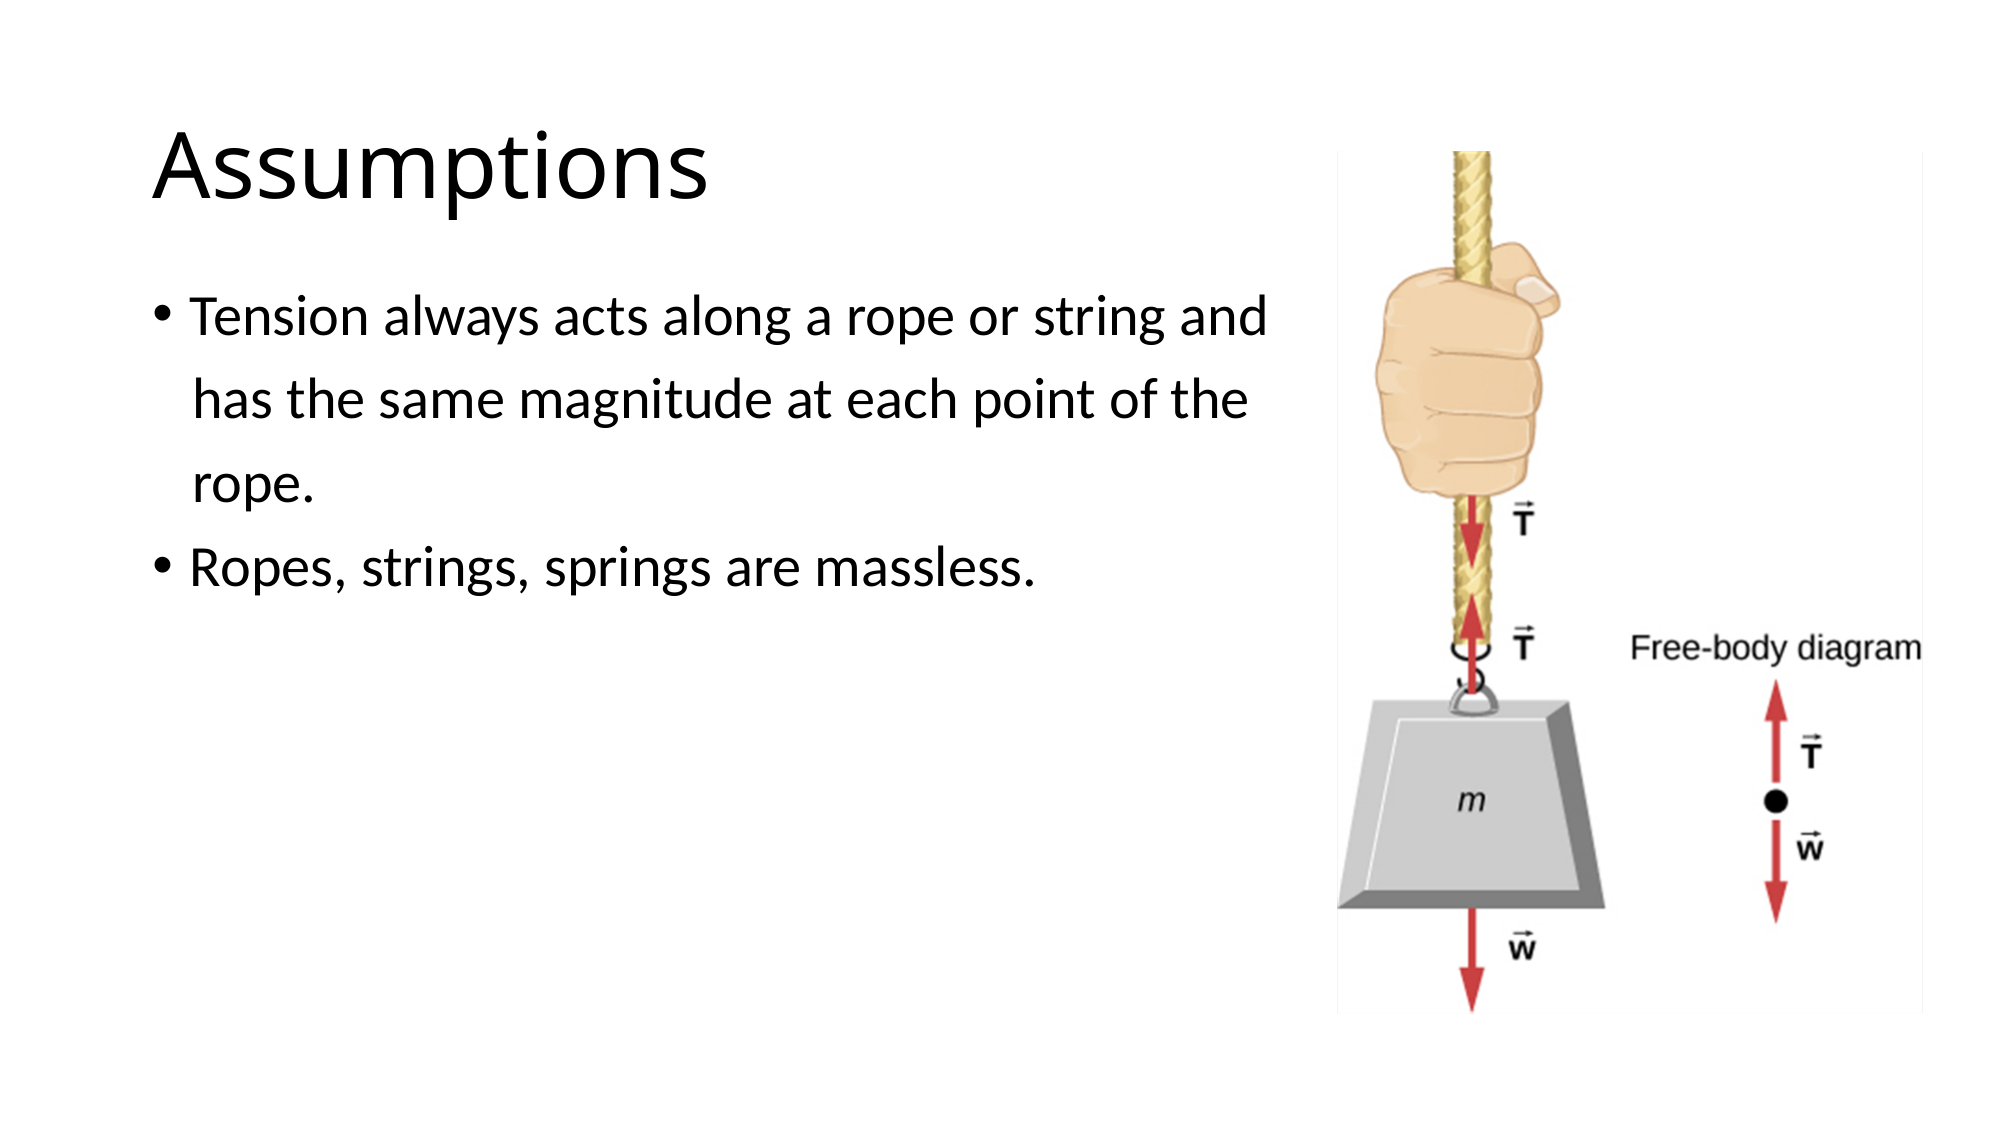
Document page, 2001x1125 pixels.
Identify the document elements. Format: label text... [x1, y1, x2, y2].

picture [1299, 151, 1961, 1014]
list Tension always acts along a rope or string and has the same magnitude at each point of the rope. Ropes, strings, springs are massless. [137, 277, 1299, 992]
title Assumptions [137, 59, 1863, 277]
